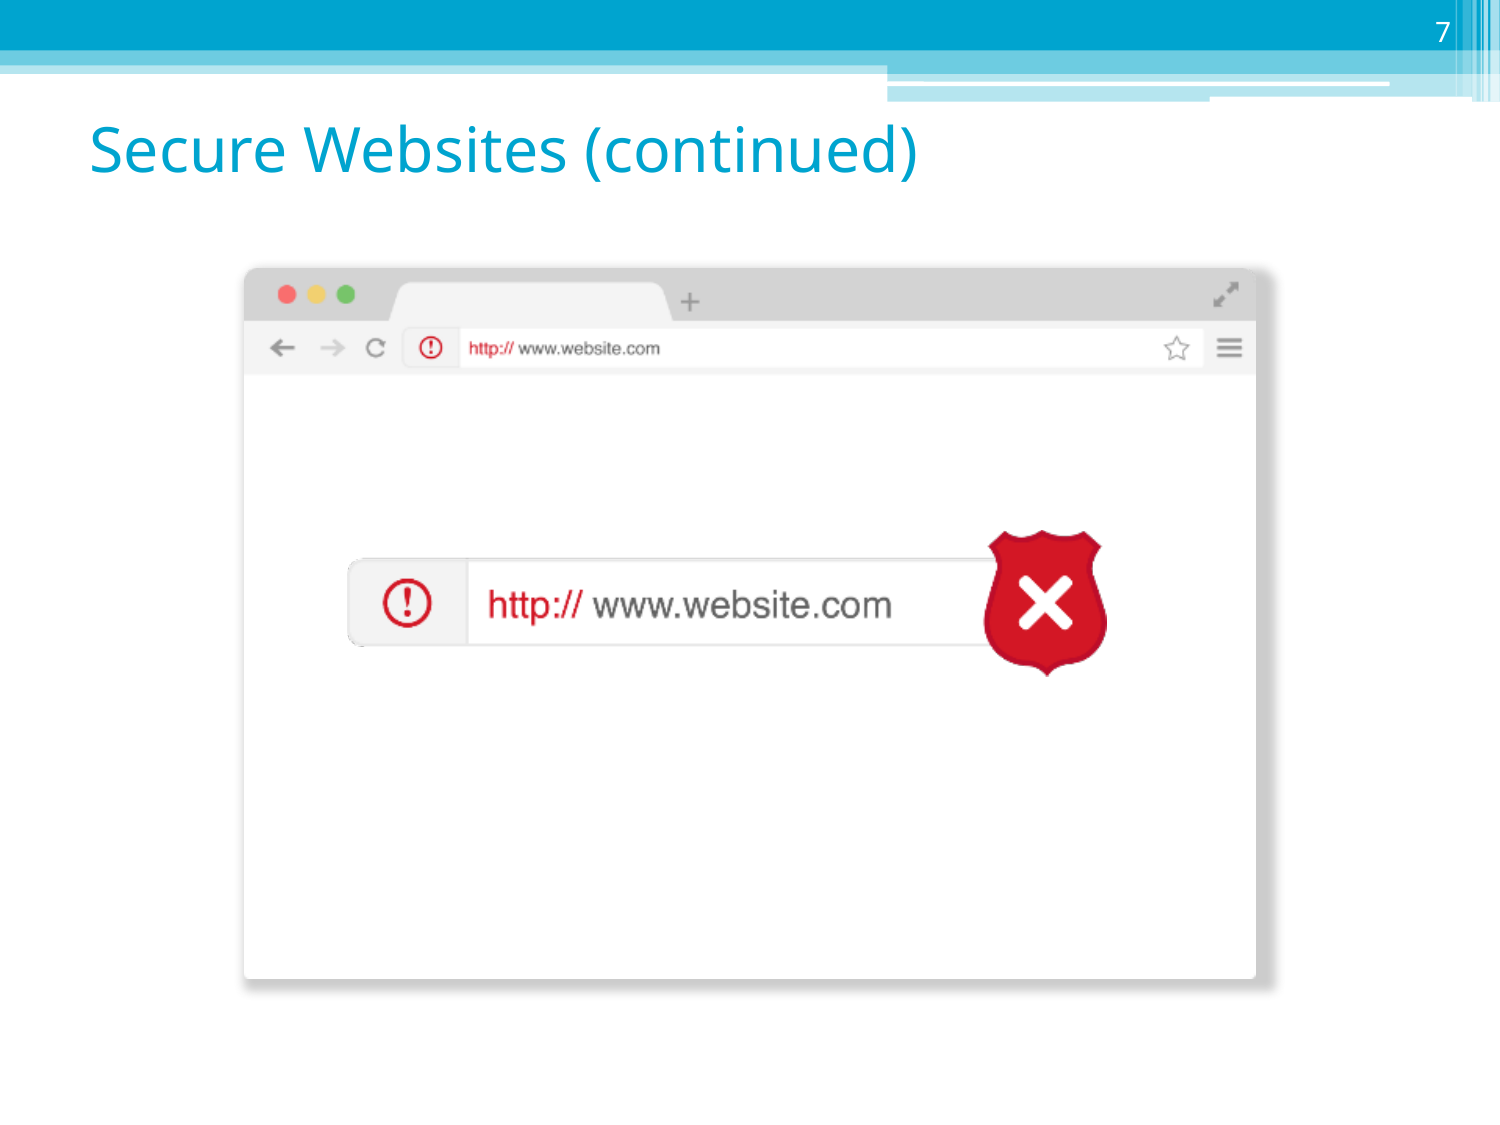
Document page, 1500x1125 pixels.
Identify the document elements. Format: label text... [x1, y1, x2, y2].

title Secure Websites (continued) [75, 60, 1425, 236]
picture [347, 530, 1107, 677]
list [244, 268, 1256, 979]
slide_number 7 [1341, 0, 1466, 61]
